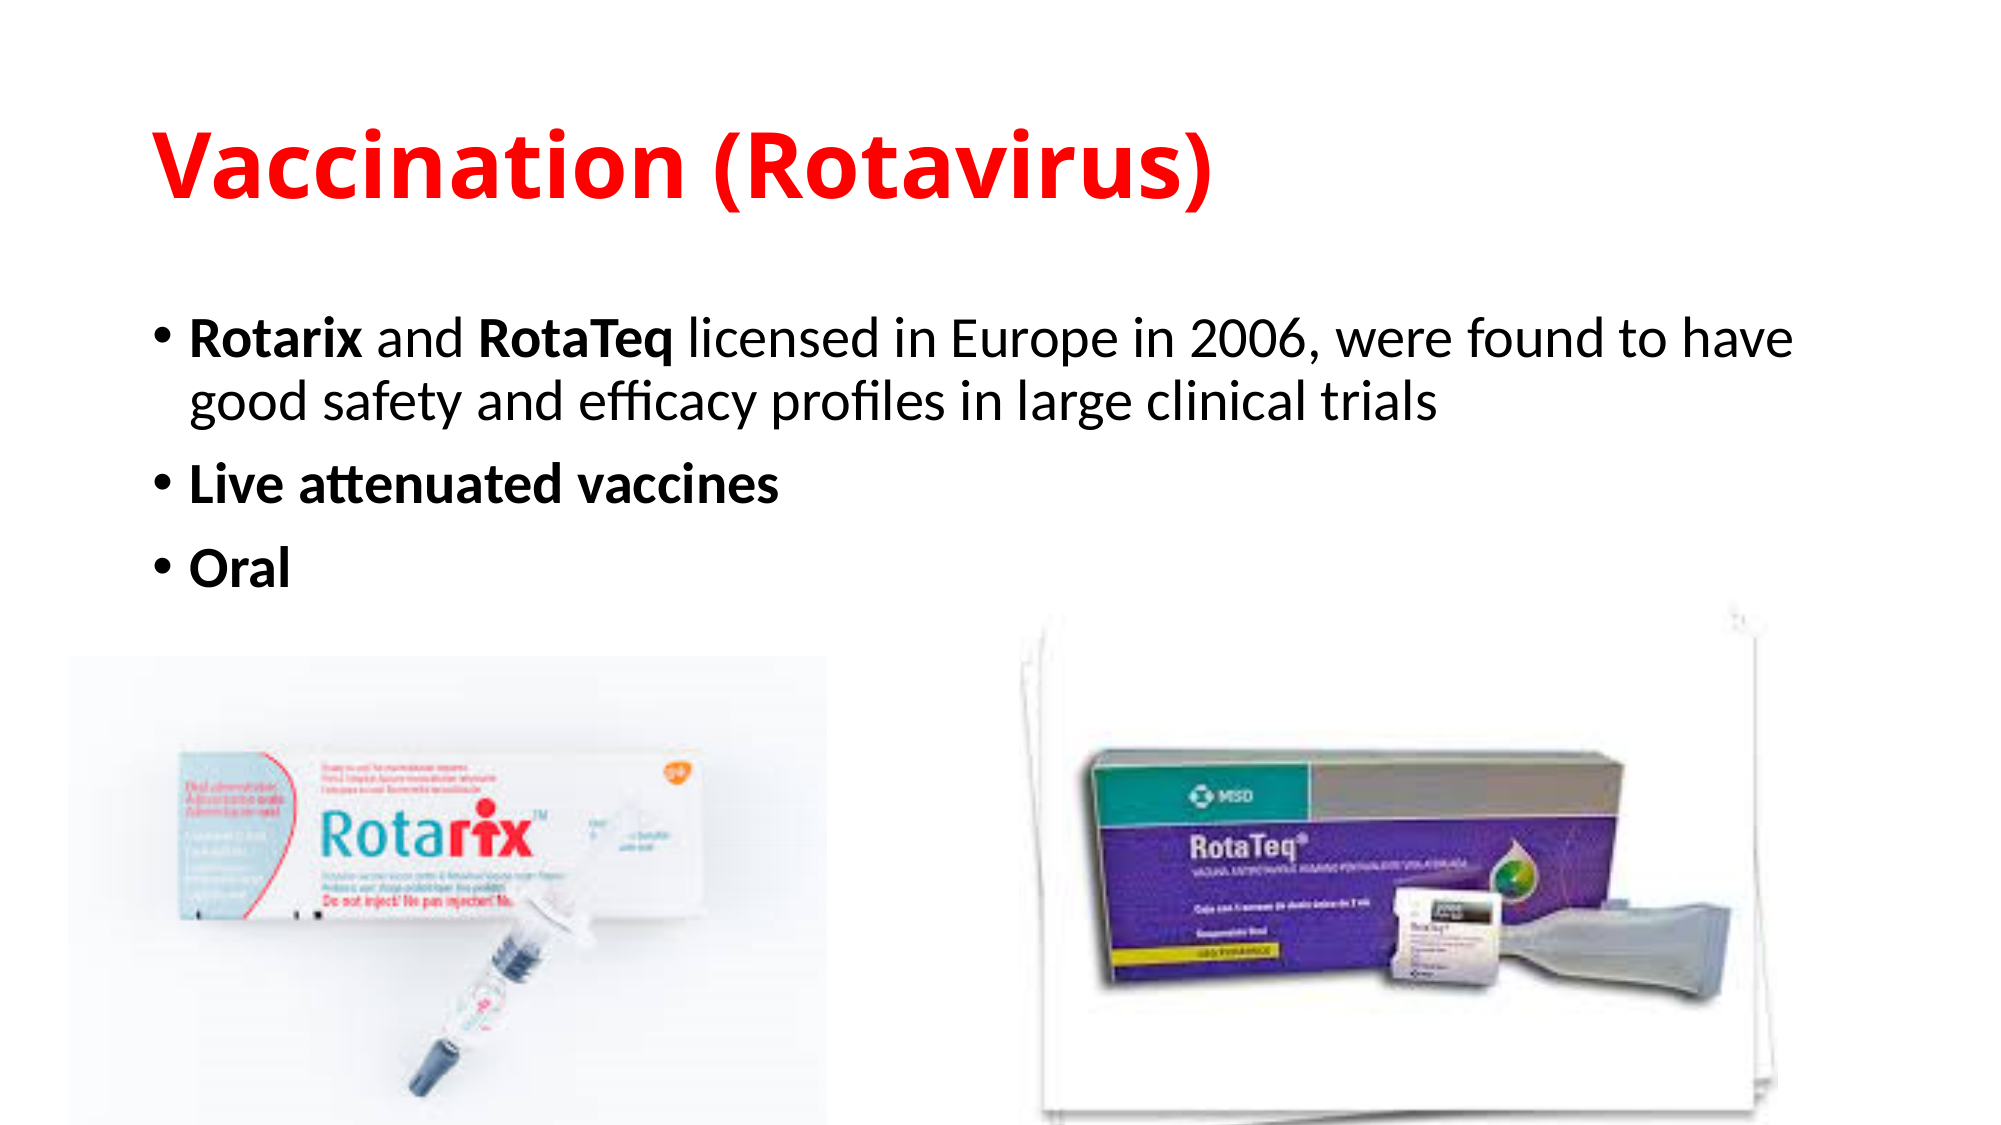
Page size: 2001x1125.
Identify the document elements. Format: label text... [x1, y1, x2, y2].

picture [1019, 592, 1778, 1125]
list Rotarix and RotaTeq licensed in Europe in 2006, were found to have good safety and efficacy profiles in large clinical trials Live attenuated vaccines Oral [137, 299, 1863, 1014]
picture [68, 656, 827, 1125]
title Vaccination (Rotavirus) [137, 59, 1863, 278]
